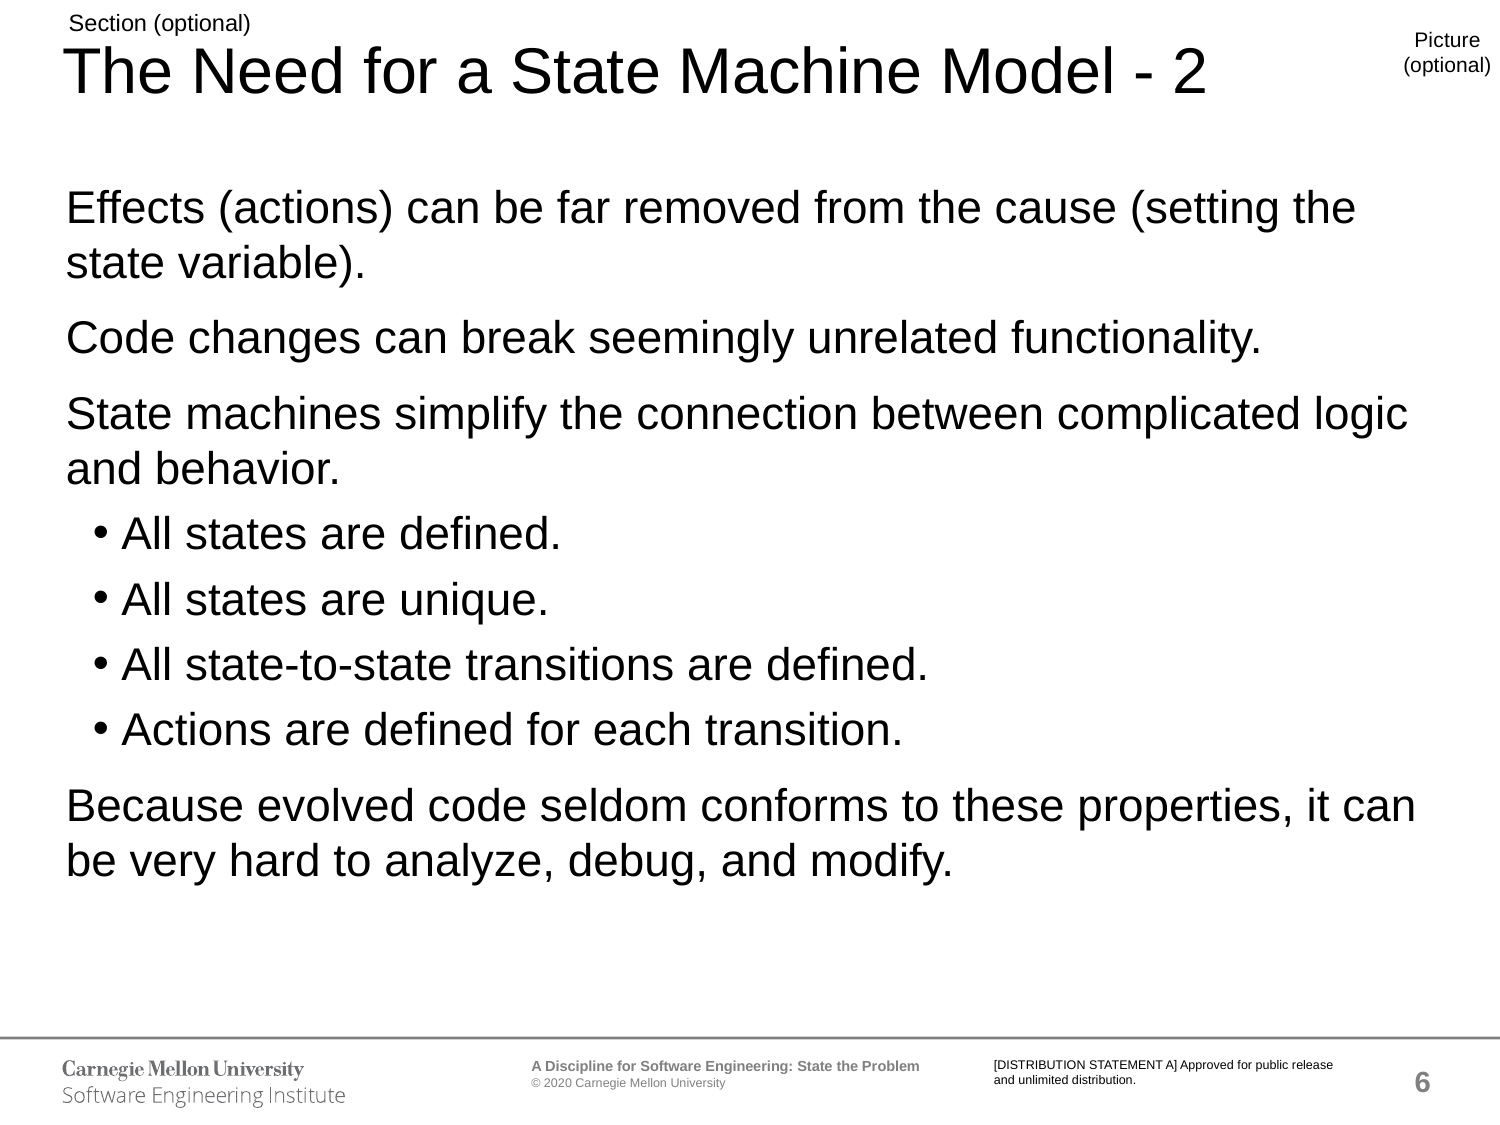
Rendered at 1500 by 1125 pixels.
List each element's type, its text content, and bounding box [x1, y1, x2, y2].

list Effects (actions) can be far removed from the cause (setting the state variable). Code changes can break seemingly unrelated functionality. State machines simplify the connection between complicated logic and behavior. All states are defined. All states are unique. All state-to-state transitions are defined. Actions are defined for each transition. Because evolved code seldom conforms to these properties, it can be very hard to analyze, debug, and modify. [65, 177, 1431, 1000]
title The Need for a State Machine Model - 2 [62, 37, 1338, 182]
